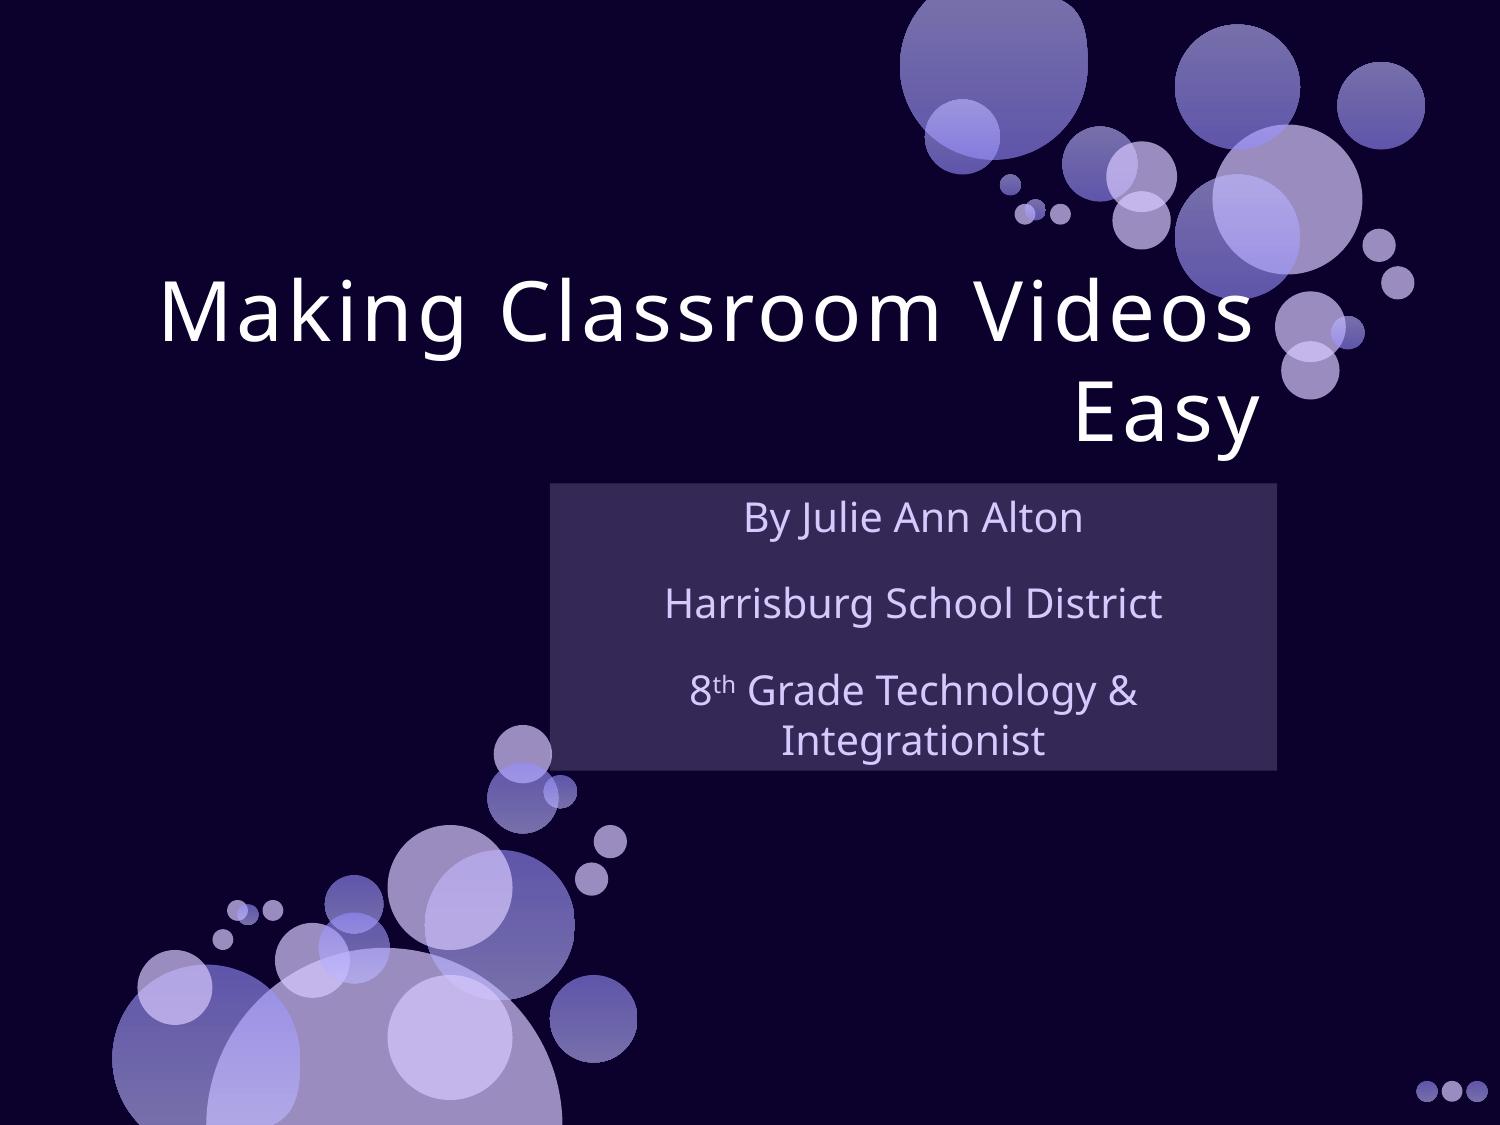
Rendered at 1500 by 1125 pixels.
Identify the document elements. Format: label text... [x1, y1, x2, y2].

subtitle By Julie Ann Alton Harrisburg School District 8th Grade Technology & Integrationist [549, 483, 1278, 771]
title Making Classroom Videos Easy [112, 237, 1275, 479]
